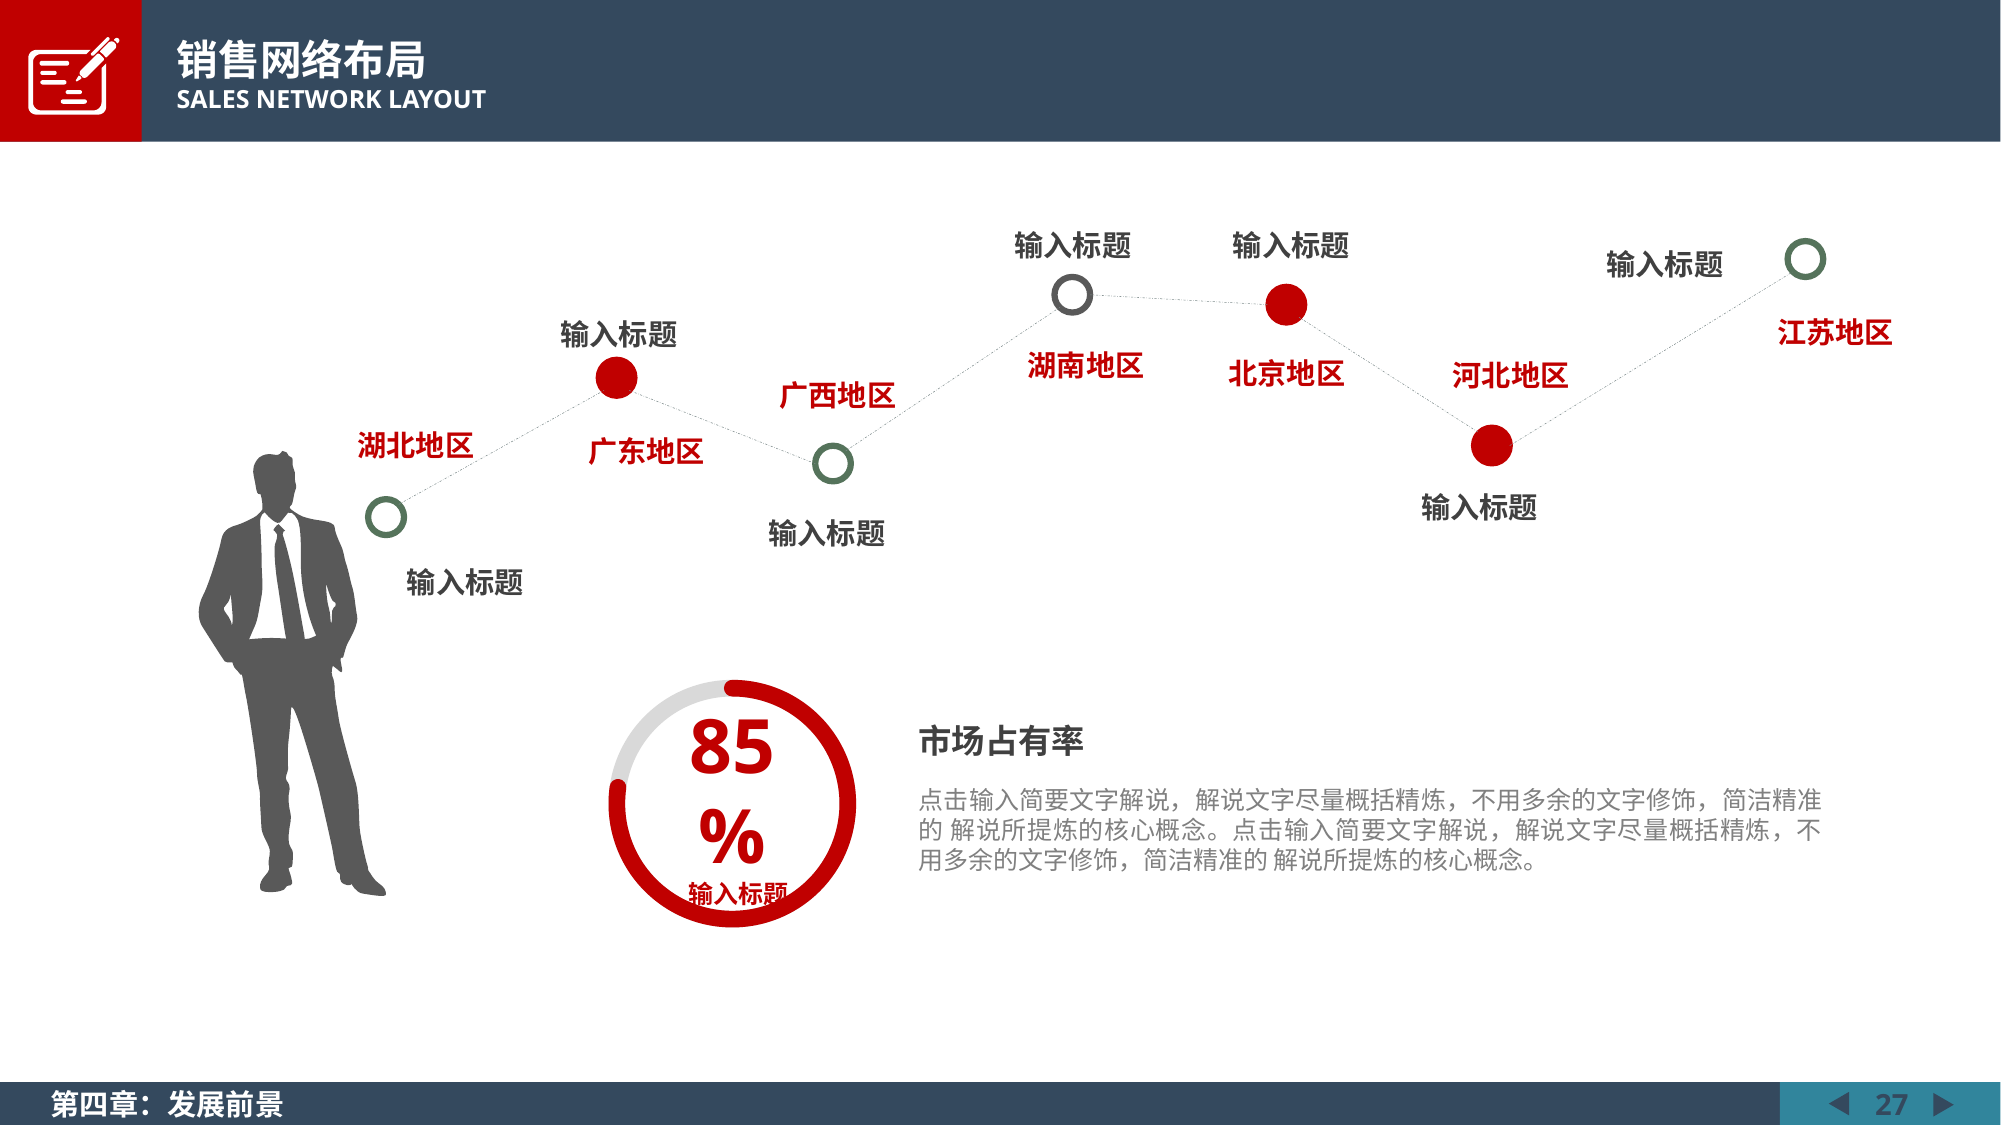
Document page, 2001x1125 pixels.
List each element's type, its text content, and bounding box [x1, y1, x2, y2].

text_box [616, 687, 849, 920]
text_box 27 [1779, 1078, 2001, 1125]
text_box 输入标题 [753, 507, 901, 558]
text_box [75, 37, 120, 82]
text_box 北京地区 [1213, 348, 1293, 398]
text_box [814, 443, 853, 484]
text_box 江苏地区 [1799, 307, 1909, 357]
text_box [845, 307, 1061, 452]
text_box [0, 0, 144, 144]
text_box 85% 输入标题 [614, 686, 850, 922]
text_box [198, 450, 386, 896]
text_box 输入标题 [392, 556, 539, 607]
text_box [1268, 284, 1307, 325]
text_box 销售网络布局 SALES NETWORK LAYOUT [161, 59, 859, 138]
text_box [28, 49, 107, 115]
text_box 输入标题 [1218, 219, 1365, 270]
text_box 广西地区 [764, 370, 840, 421]
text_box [1298, 317, 1480, 434]
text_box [398, 390, 605, 505]
text_box [144, 0, 2001, 144]
text_box 湖南地区 [1066, 339, 1160, 390]
text_box [1052, 274, 1093, 315]
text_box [1090, 294, 1269, 305]
text_box [339, 1080, 1778, 1125]
text_box 输入标题 [1406, 482, 1554, 532]
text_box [629, 390, 816, 464]
text_box 河北地区 [1485, 350, 1504, 401]
text_box [1785, 238, 1826, 280]
text_box [1471, 425, 1510, 466]
text_box [596, 359, 637, 398]
text_box 第四章：发展前景 [0, 1078, 339, 1125]
text_box 输入标题 [545, 309, 693, 359]
text_box 广东地区 [610, 425, 721, 476]
text_box 输入标题 [999, 219, 1147, 270]
text_box 市场占有率 点击输入简要文字解说，解说文字尽量概括精炼，不用多余的文字修饰，简洁精准的 解说所提炼的核心概念。点击输入简要文字解说，解说文字尽量概括精炼，不用多余的文字修饰，简洁精准的 解说所提炼的核心概念。 [904, 712, 1839, 883]
text_box 输入标题 [1591, 238, 1739, 270]
text_box [366, 497, 407, 538]
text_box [1509, 271, 1794, 446]
text_box 湖北地区 [342, 420, 393, 471]
